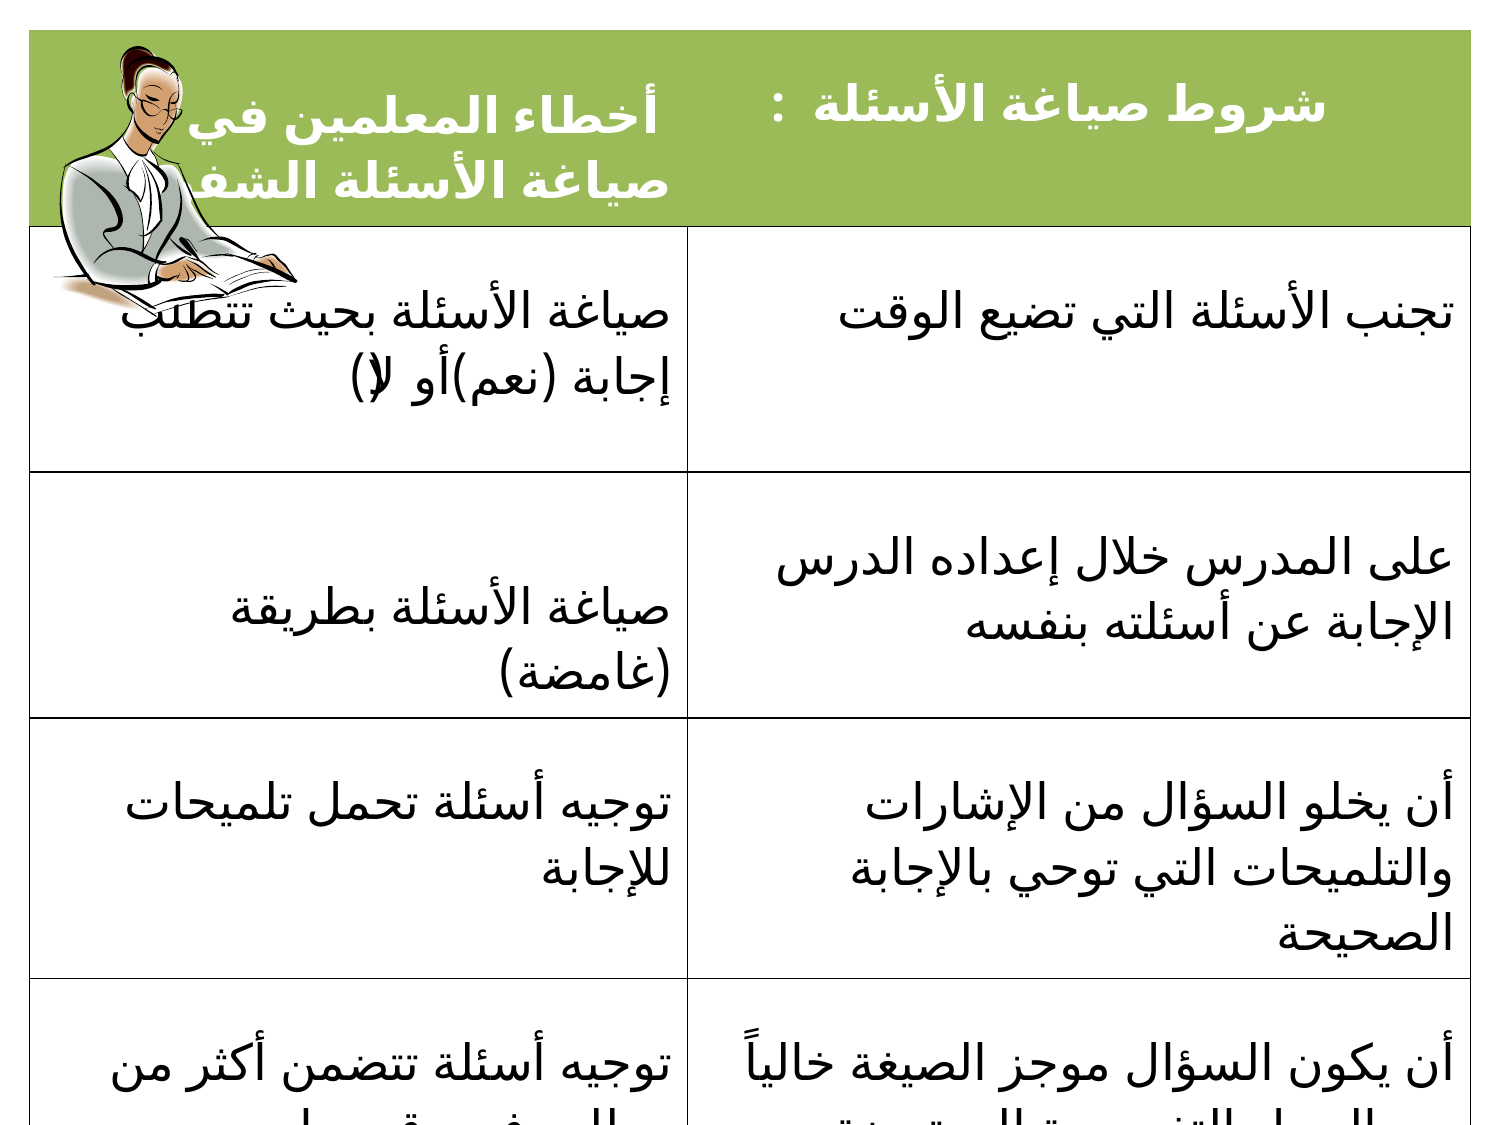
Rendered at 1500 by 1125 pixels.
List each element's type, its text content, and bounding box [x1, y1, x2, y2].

table_header شروط صياغة الأسئلة : [688, 32, 1470, 226]
table_cell صياغة الأسئلة بطريقة (غامضة) [30, 473, 687, 717]
table_cell صياغة الأسئلة بحيث تتطلب إجابة (نعم)أو(لا) [30, 227, 687, 471]
table_cell على المدرس خلال إعداده الدرس الإجابة عن أسئلته بنفسه [688, 473, 1470, 717]
picture [52, 42, 302, 319]
table_header أخطاء المعلمين في صياغة الأسئلة الشفوية : [30, 32, 688, 226]
table_cell توجيه أسئلة تتضمن أكثر من مطلب في وقت واحد [30, 979, 687, 1125]
table_cell تجنب الأسئلة التي تضيع الوقت [688, 227, 1470, 471]
table_cell توجيه أسئلة تحمل تلميحات للإجابة [30, 719, 687, 978]
table_cell أن يكون السؤال موجز الصيغة خالياً من الجمل التفسيرية المعترضة [688, 979, 1470, 1125]
table_cell أن يخلو السؤال من الإشارات والتلميحات التي توحي بالإجابة الصحيحة [688, 719, 1470, 978]
